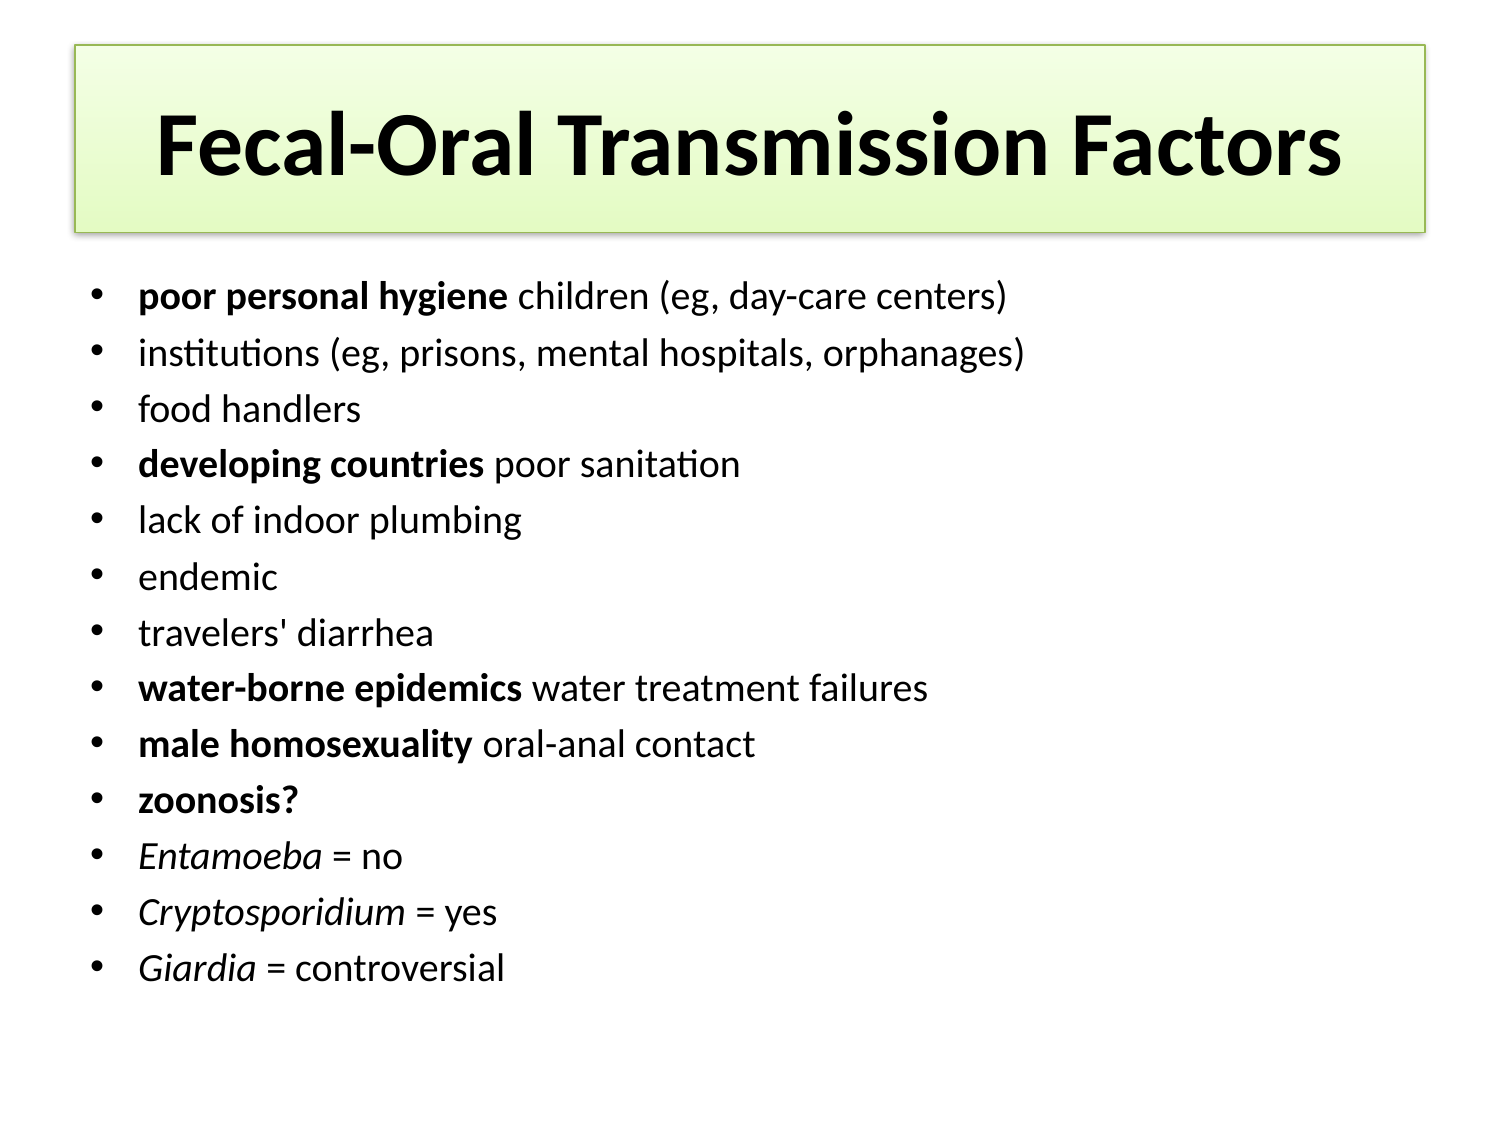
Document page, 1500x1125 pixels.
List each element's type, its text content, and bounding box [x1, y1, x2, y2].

list poor personal hygiene children (eg, day-care centers) institutions (eg, prisons, mental hospitals, orphanages) food handlers developing countries poor sanitation lack of indoor plumbing endemic travelers' diarrhea water-borne epidemics water treatment failures male homosexuality oral-anal contact zoonosis? Entamoeba = no Cryptosporidium = yes Giardia = controversial [75, 262, 1425, 1005]
title Fecal-Oral Transmission Factors [74, 44, 1426, 233]
